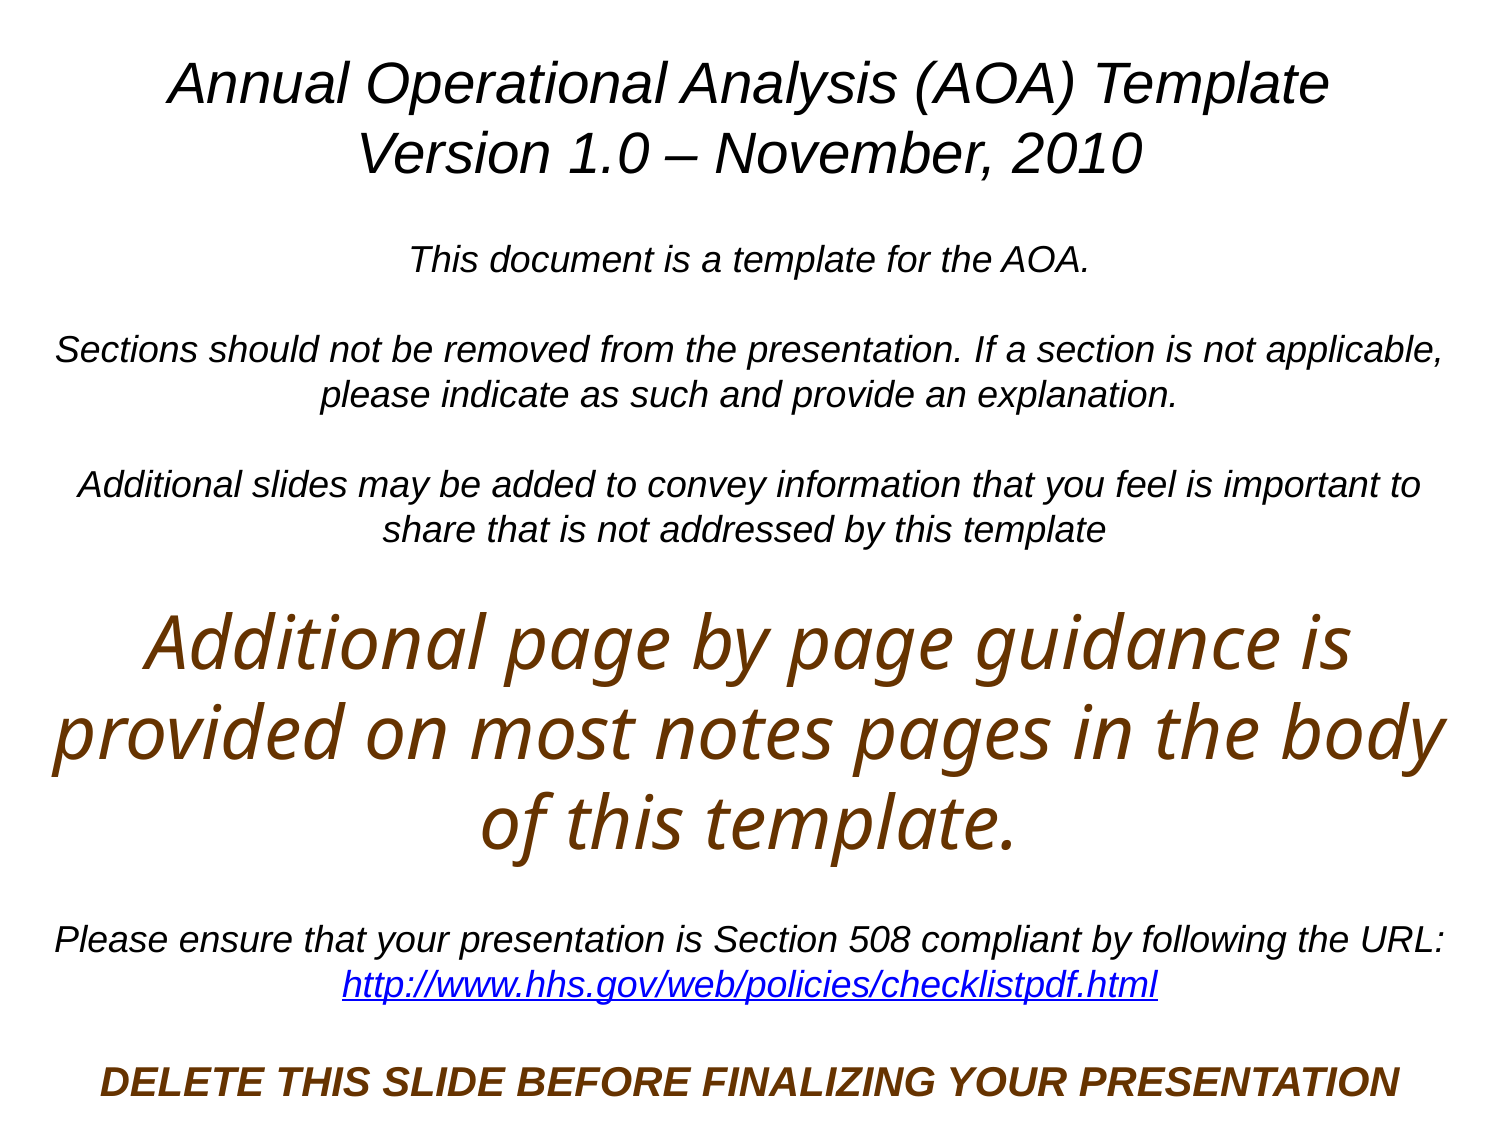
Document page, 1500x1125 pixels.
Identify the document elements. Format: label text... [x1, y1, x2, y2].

text_box Annual Operational Analysis (AOA) Template Version 1.0 – November, 2010 This document is a template for the AOA. Sections should not be removed from the presentation. If a section is not applicable, please indicate as such and provide an explanation. Additional slides may be added to convey information that you feel is important to share that is not addressed by this template Additional page by page guidance is provided on most notes pages in the body of this template. Please ensure that your presentation is Section 508 compliant by following the URL: http://www.hhs.gov/web/policies/checklistpdf.html DELETE THIS SLIDE BEFORE FINALIZING YOUR PRESENTATION [24, 37, 1475, 1113]
